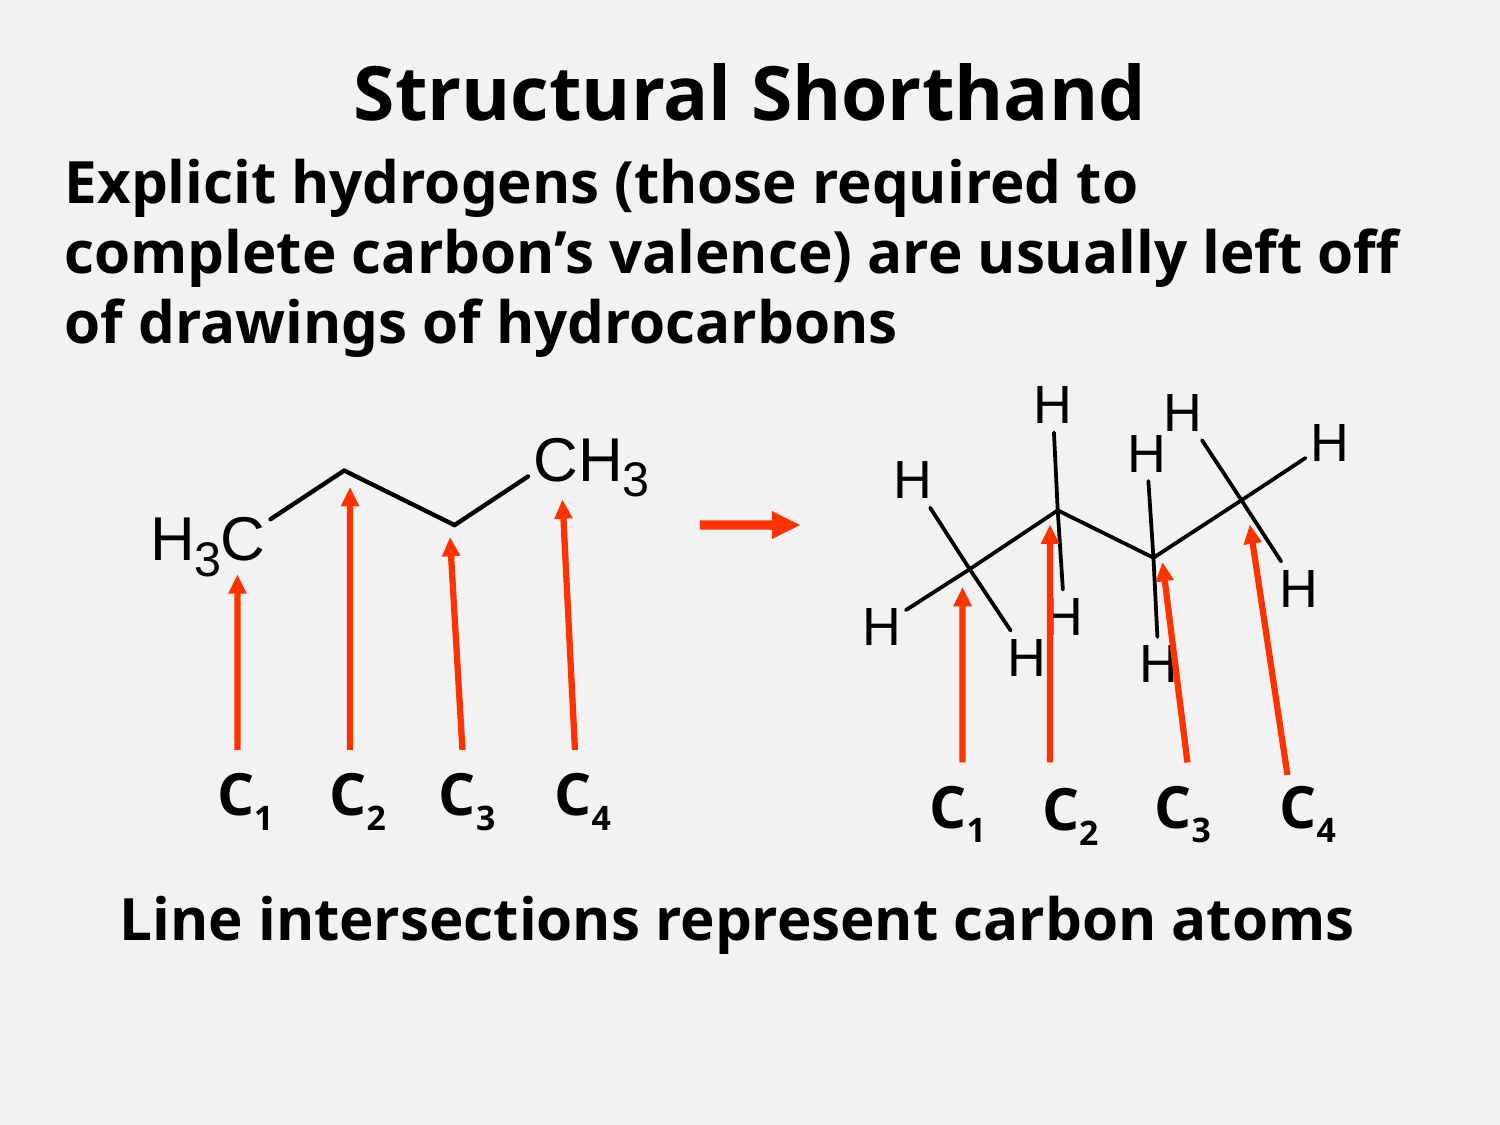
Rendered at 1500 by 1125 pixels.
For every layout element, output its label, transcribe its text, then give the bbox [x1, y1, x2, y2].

text_box C1 [914, 762, 1001, 857]
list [862, 374, 1351, 696]
text_box C4 [539, 750, 626, 845]
text_box C2 [314, 750, 401, 845]
text_box [699, 518, 800, 532]
text_box Explicit hydrogens (those required to complete carbon’s valence) are usually left off of drawings of hydrocarbons [50, 137, 1438, 363]
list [149, 424, 651, 590]
title Structural Shorthand [74, 24, 1426, 137]
text_box C1 [202, 750, 289, 845]
text_box C3 [1139, 762, 1226, 857]
text_box Line intersections represent carbon atoms [104, 875, 1370, 960]
text_box C2 [1027, 764, 1114, 860]
text_box C3 [424, 750, 511, 845]
text_box C4 [1264, 762, 1351, 857]
